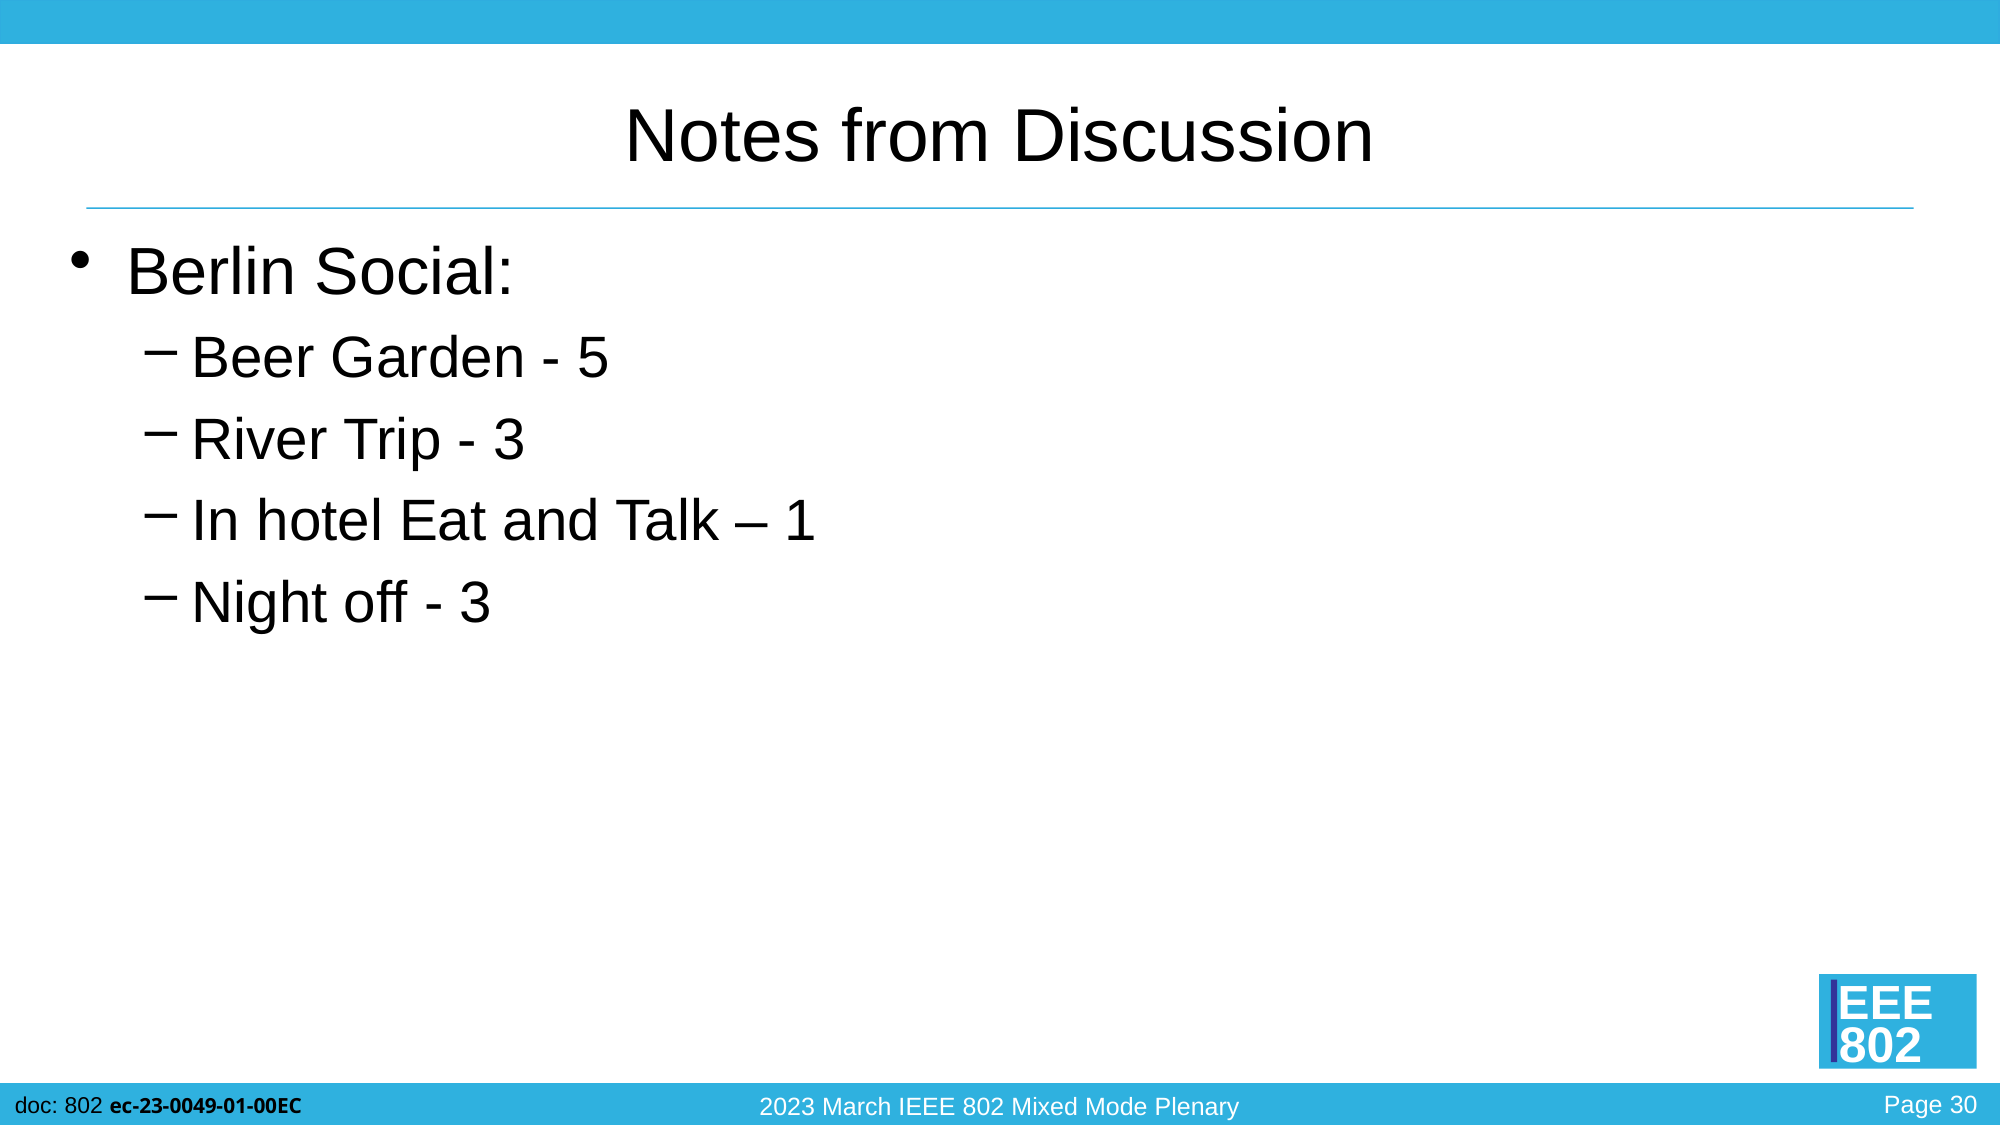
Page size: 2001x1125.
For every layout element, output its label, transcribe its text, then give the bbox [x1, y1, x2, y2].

title Notes from Discussion [99, 66, 1900, 197]
list Berlin Social: Beer Garden - 5 River Trip - 3 In hotel Eat and Talk – 1 Night off - 3 [54, 220, 1855, 1025]
